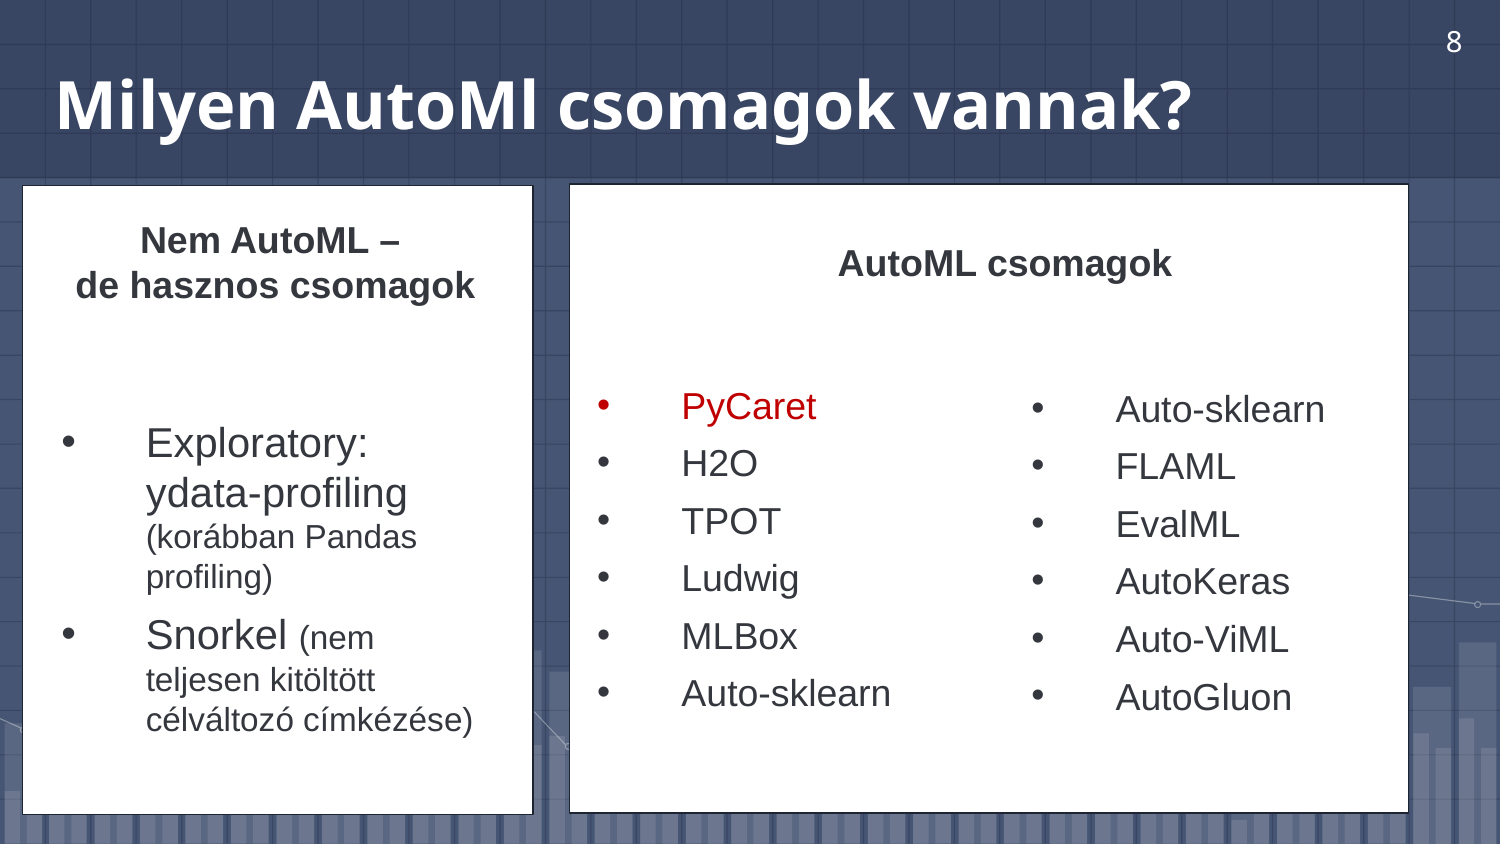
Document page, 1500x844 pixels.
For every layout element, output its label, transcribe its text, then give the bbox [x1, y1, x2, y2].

text_box [567, 182, 1411, 815]
text_box [20, 183, 535, 817]
text_box Auto-sklearn FLAML EvalML AutoKeras Auto-ViML AutoGluon [1016, 377, 1409, 725]
slide_number 8 [1408, 0, 1500, 88]
text_box Nem AutoML – de hasznos csomagok [39, 208, 511, 314]
text_box AutoML csomagok [820, 231, 1190, 292]
text_box PyCaret H2O TPOT Ludwig MLBox Auto-sklearn [582, 374, 1017, 722]
title Milyen AutoMl csomagok vannak? [39, 17, 1329, 159]
text_box Exploratory: ydata-profiling (korábban Pandas profiling) Snorkel (nem teljesen kitöltött célváltozó címkézése) [46, 408, 505, 746]
